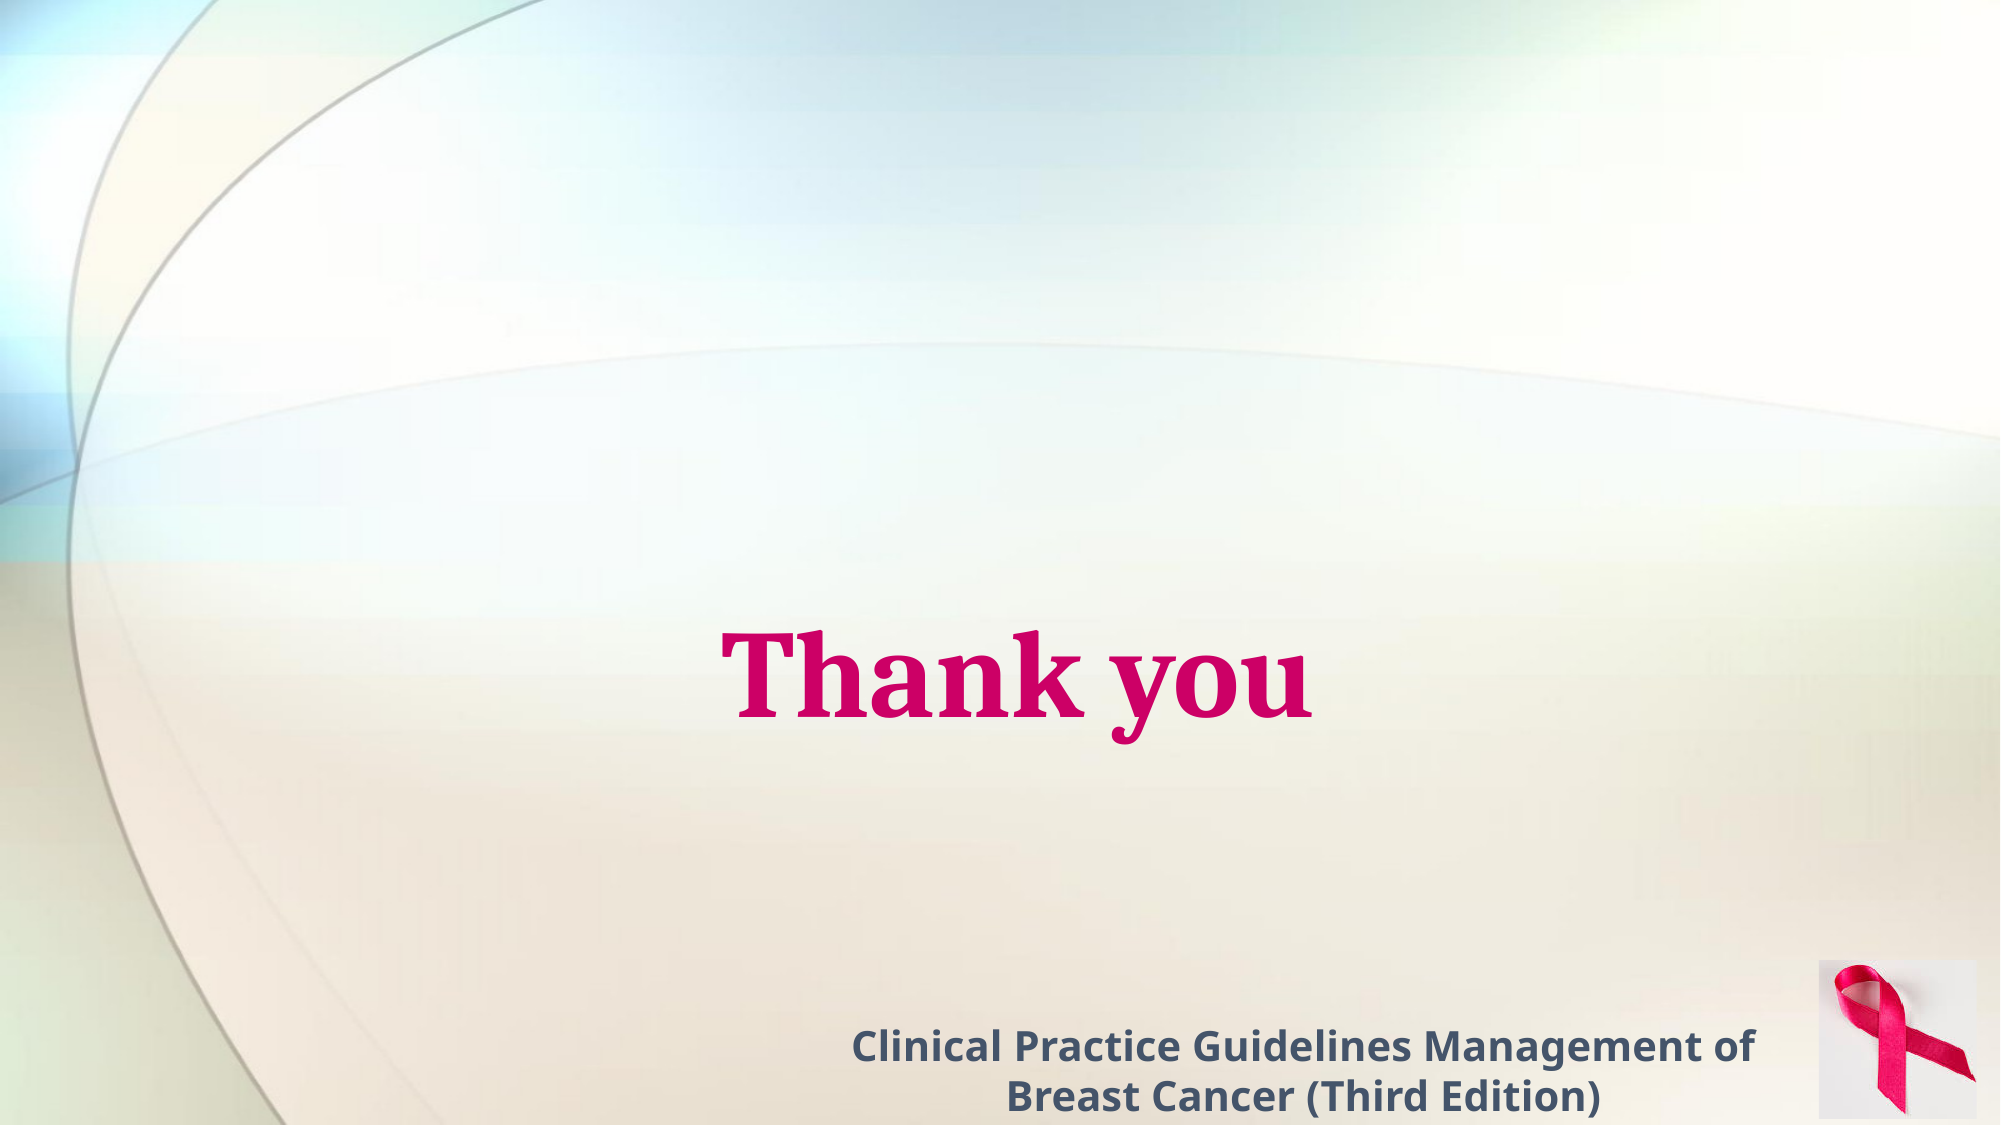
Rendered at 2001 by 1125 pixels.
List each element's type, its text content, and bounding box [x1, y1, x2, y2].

title Thank you [203, 280, 1862, 750]
slide_number 25 [1325, 1042, 1809, 1103]
text_box Clinical Practice Guidelines Management of Breast Cancer (Third Edition) [788, 1011, 1819, 1125]
picture [0, 0, 2001, 1125]
